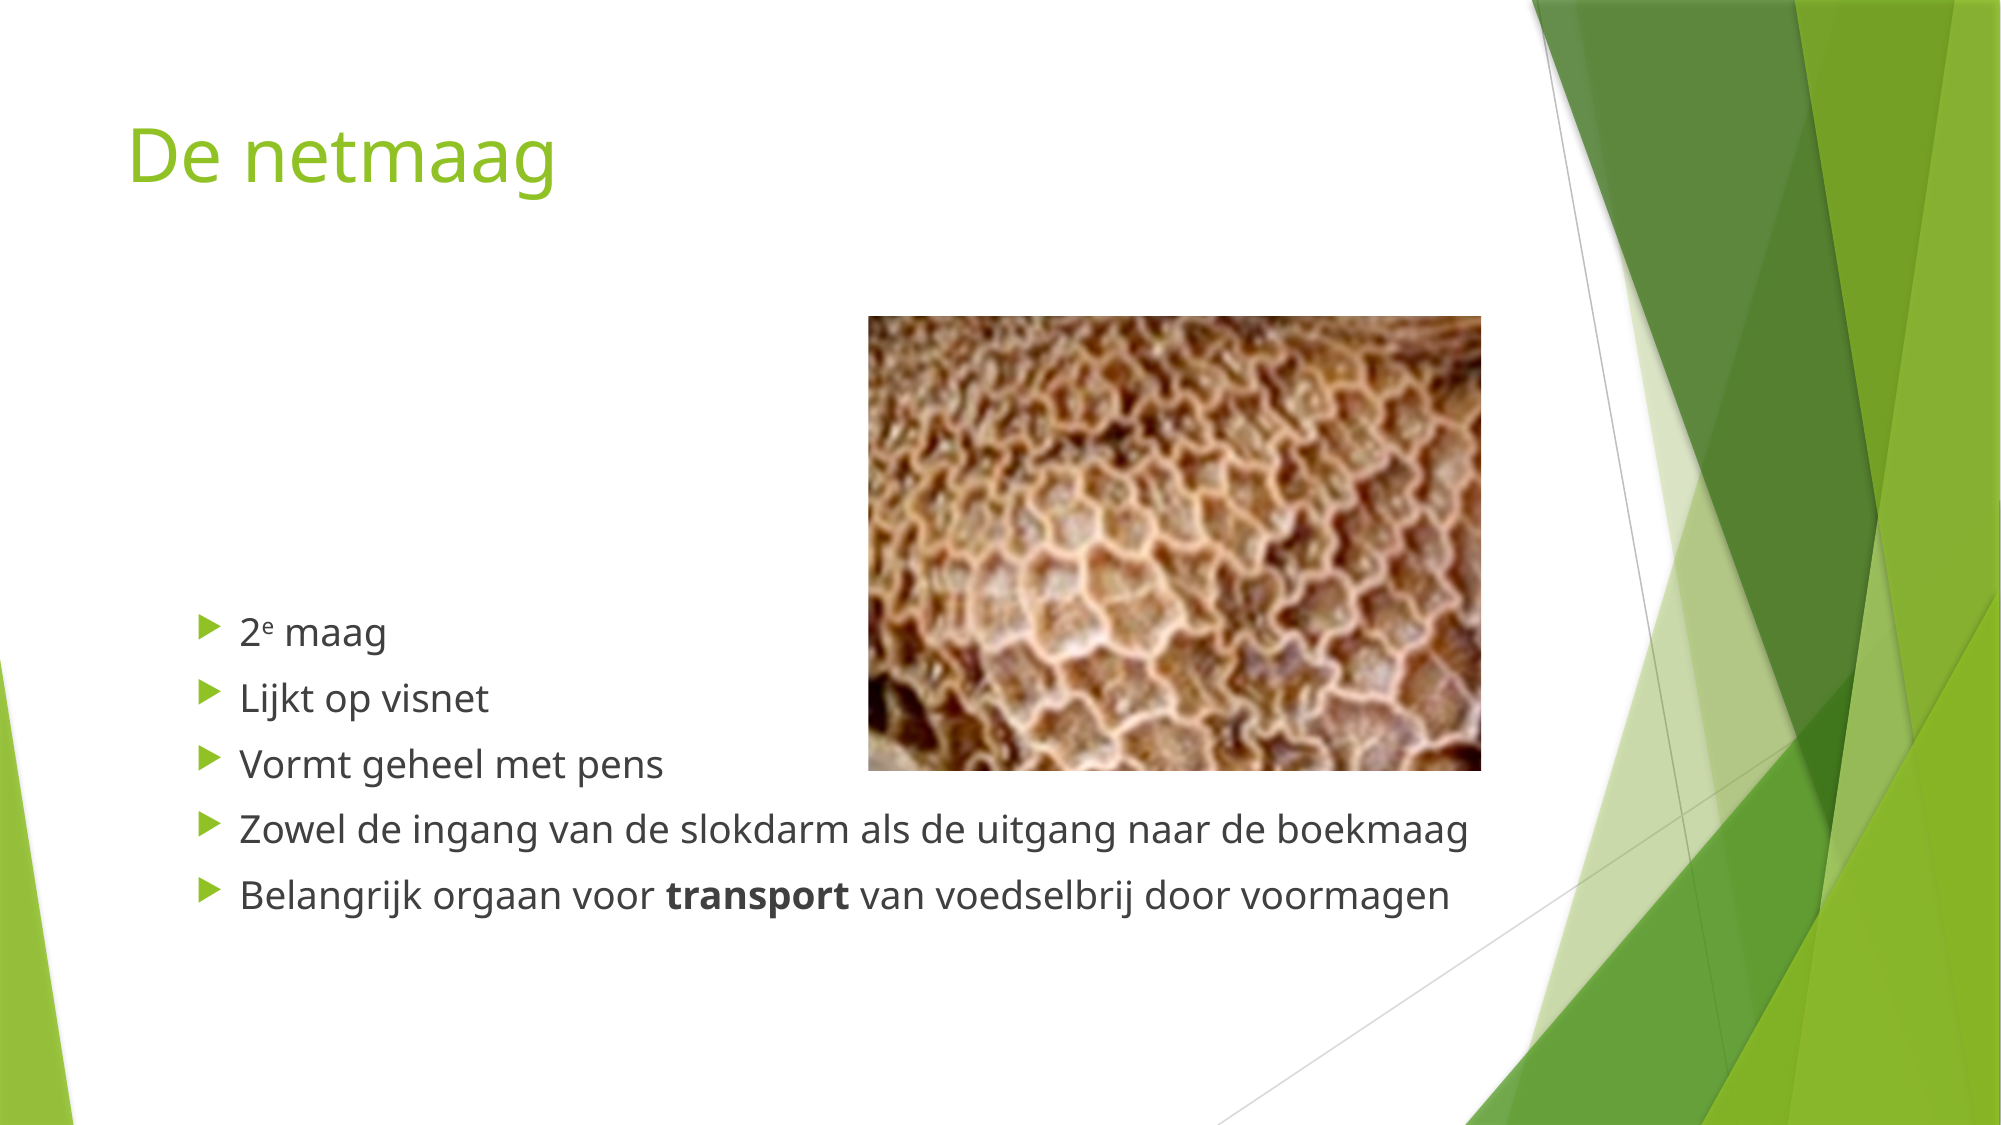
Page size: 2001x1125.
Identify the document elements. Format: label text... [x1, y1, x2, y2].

title De netmaag [111, 99, 1522, 317]
list 2e maag Lijkt op visnet Vormt geheel met pens Zowel de ingang van de slokdarm als de uitgang naar de boekmaag Belangrijk orgaan voor transport van voedselbrij door voormagen [111, 600, 1522, 992]
picture [867, 316, 1482, 772]
